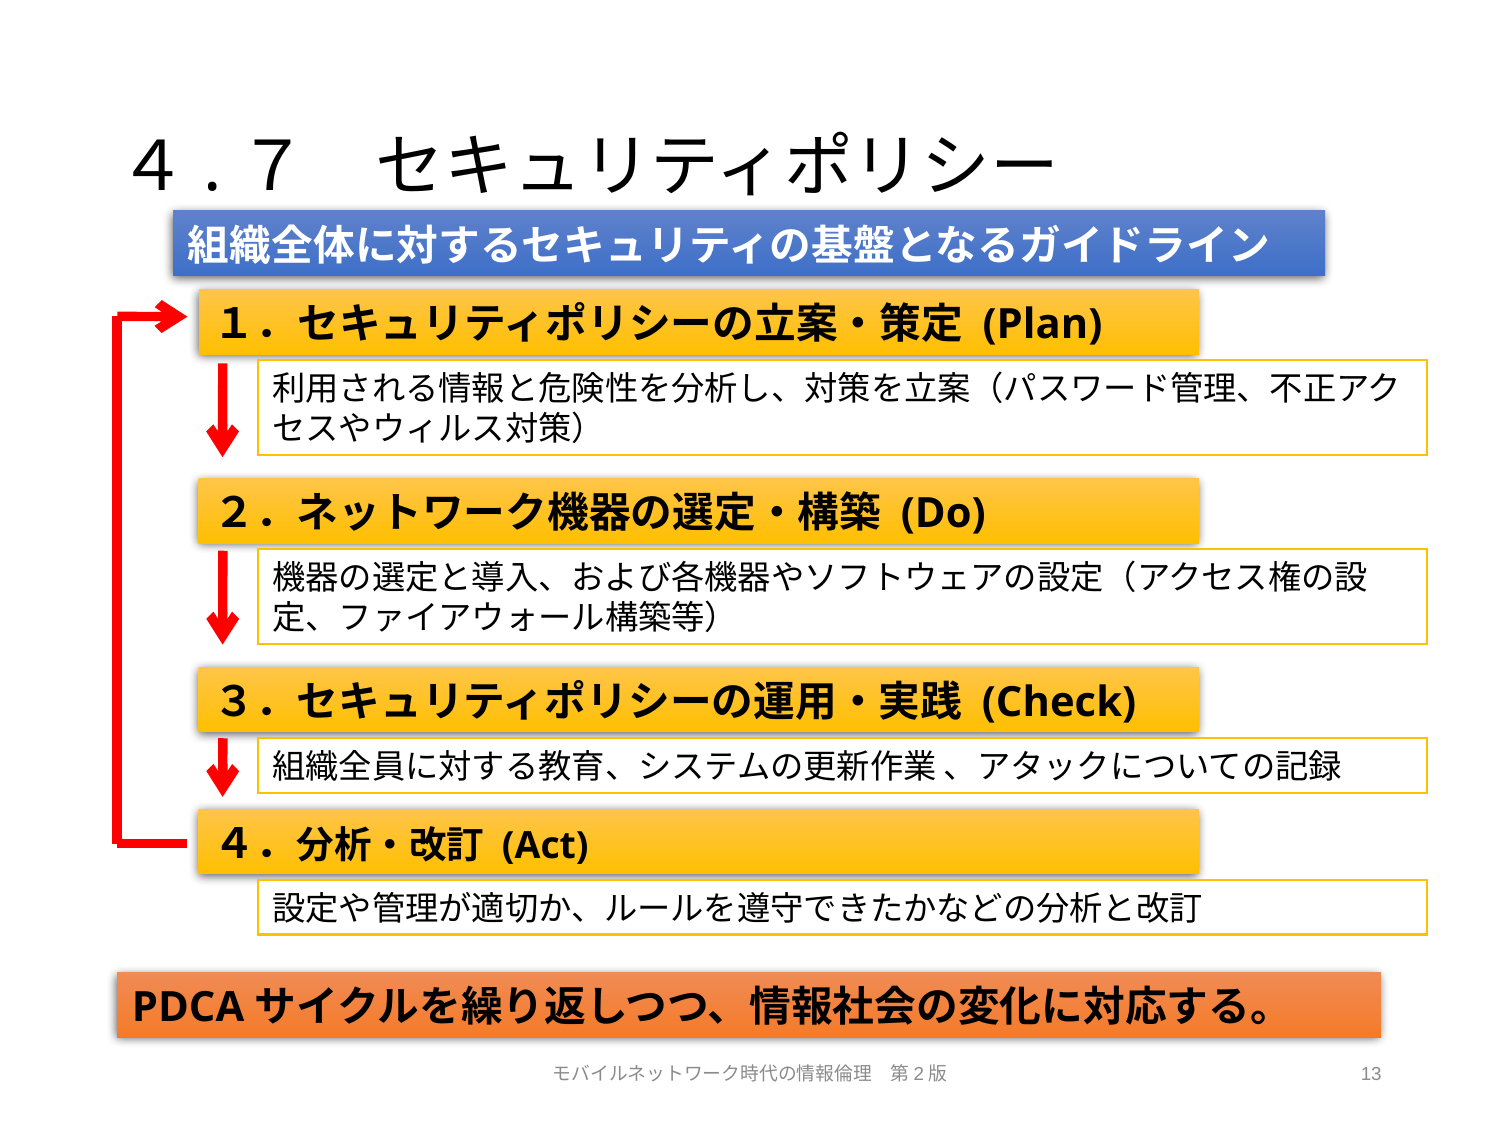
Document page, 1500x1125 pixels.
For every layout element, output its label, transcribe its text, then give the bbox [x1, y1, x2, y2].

text_box PDCAサイクルを繰り返しつつ、情報社会の変化に対応する。 [117, 972, 1381, 1038]
text_box ２．ネットワーク機器の選定・構築 (Do) [198, 478, 1199, 544]
text_box １．セキュリティポリシーの立案・策定 (Plan) [199, 289, 1199, 355]
text_box 機器の選定と導入、および各機器やソフトウェアの設定（アクセス権の設定、ファイアウォール構築等） [257, 548, 1428, 645]
text_box 設定や管理が適切か、ルールを遵守できたかなどの分析と改訂 [257, 879, 1428, 936]
footer モバイルネットワーク時代の情報倫理 第2版 [496, 1048, 1004, 1103]
text_box 利用される情報と危険性を分析し、対策を立案（パスワード管理、不正アクセスやウィルス対策） [257, 359, 1428, 456]
text_box ４．分析・改訂 (Act) [198, 809, 1199, 874]
text_box ３．セキュリティポリシーの運用・実践 (Check) [198, 667, 1199, 732]
slide_number 13 [1059, 1042, 1397, 1103]
title ４.７ セキュリティポリシー [103, 59, 1397, 278]
text_box 組織全体に対するセキュリティの基盤となるガイドライン [173, 210, 1326, 276]
text_box 組織全員に対する教育、システムの更新作業 、アタックについての記録 [257, 737, 1428, 794]
